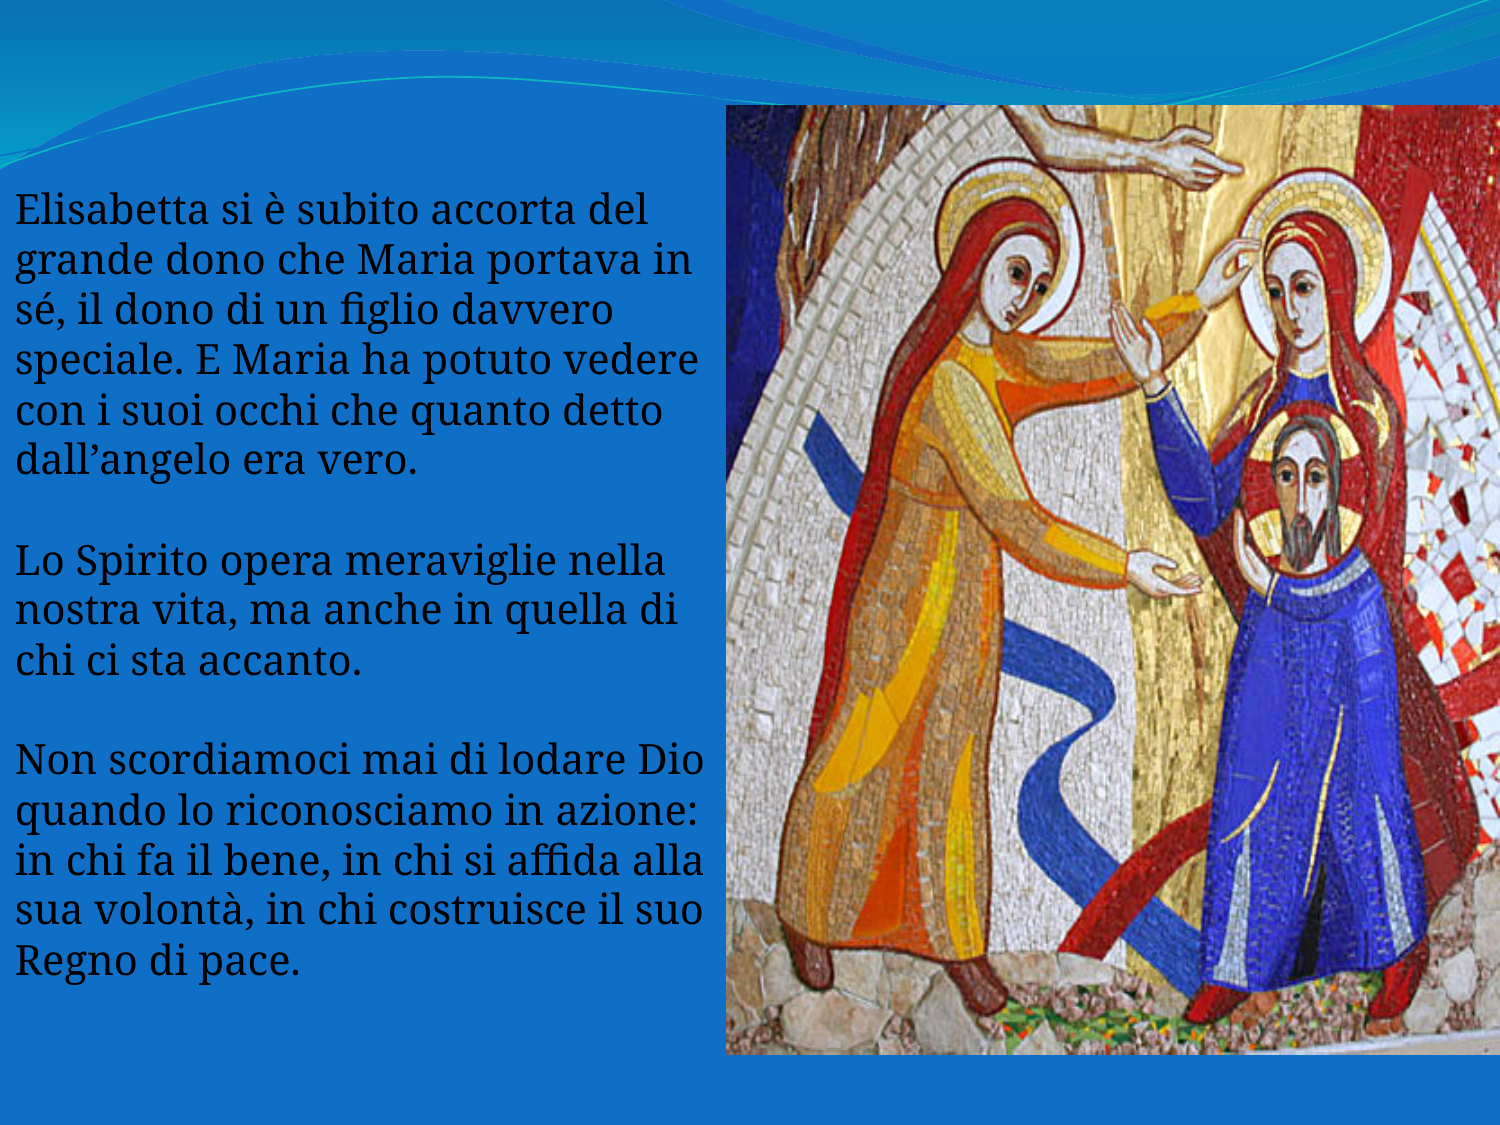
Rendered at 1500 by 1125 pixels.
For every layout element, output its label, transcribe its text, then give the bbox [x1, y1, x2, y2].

picture [726, 105, 1500, 1055]
text_box Elisabetta si è subito accorta del grande dono che Maria portava in sé, il dono di un figlio davvero speciale. E Maria ha potuto vedere con i suoi occhi che quanto detto dall’angelo era vero. Lo Spirito opera meraviglie nella nostra vita, ma anche in quella di chi ci sta accanto. Non scordiamoci mai di lodare Dio quando lo riconosciamo in azione: in chi fa il bene, in chi si affida alla sua volontà, in chi costruisce il suo Regno di pace. [0, 175, 719, 991]
